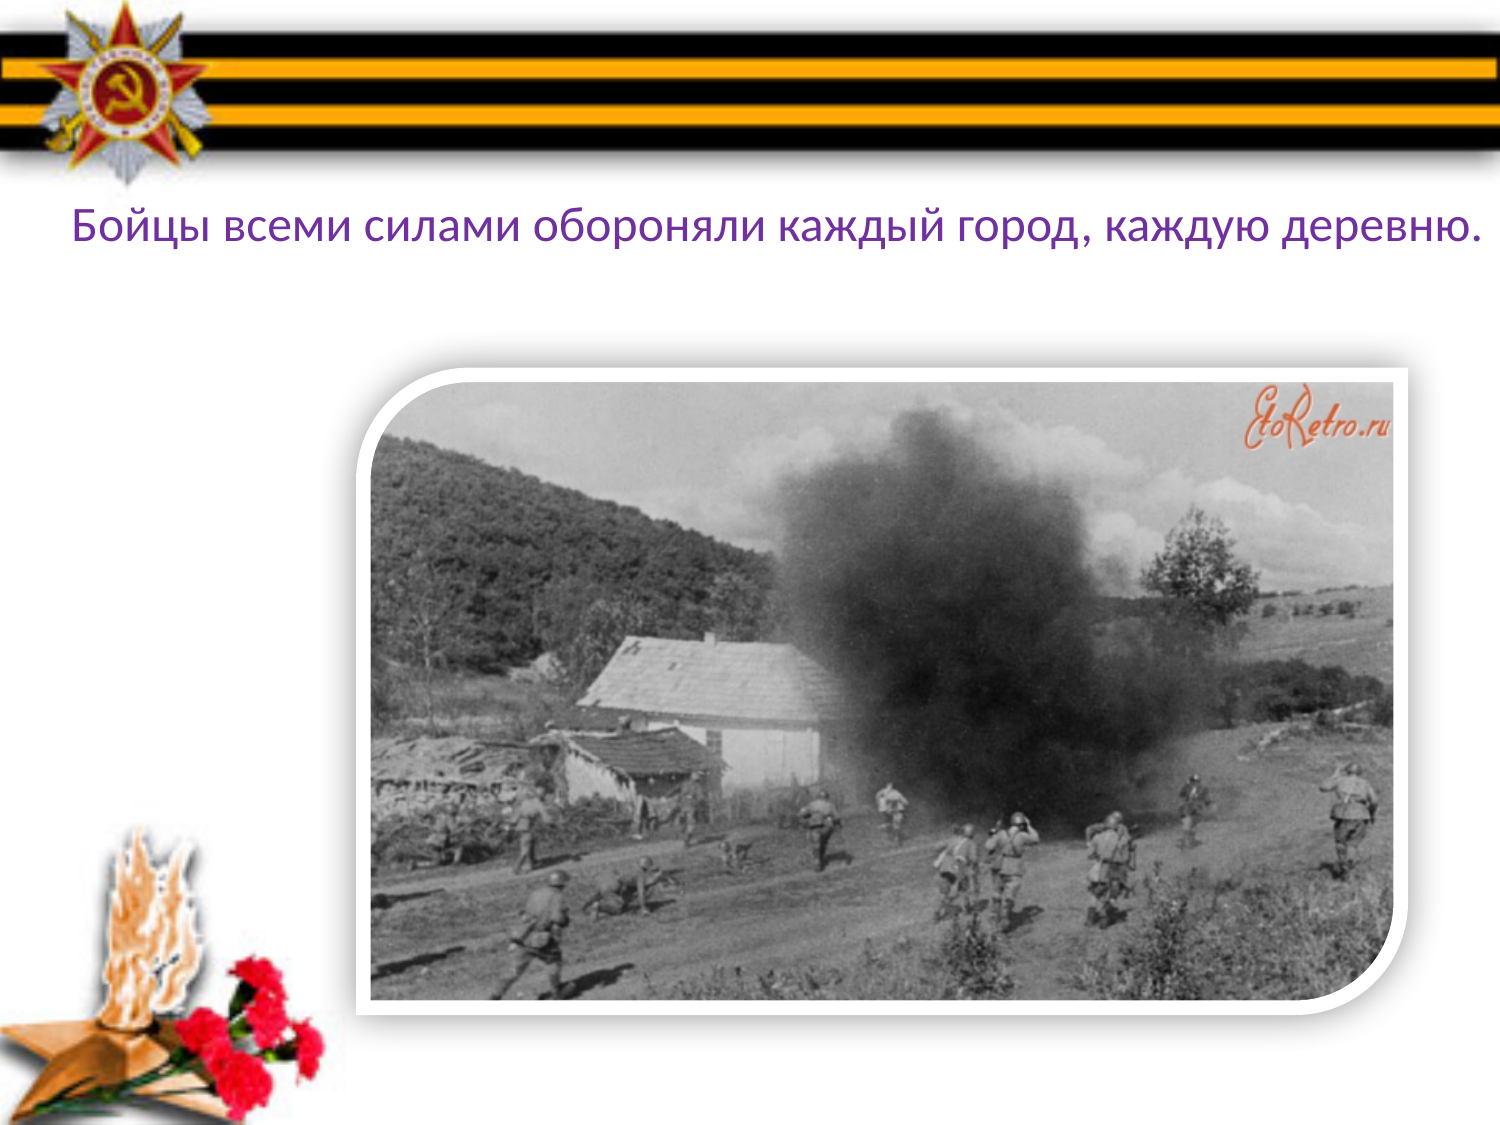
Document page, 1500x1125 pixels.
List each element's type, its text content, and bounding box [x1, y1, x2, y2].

picture [0, 372, 1500, 1125]
title [70, 105, 1421, 184]
list Бойцы всеми силами обороняли каждый город, каждую деревню. [0, 184, 1500, 372]
picture [0, 0, 1500, 184]
